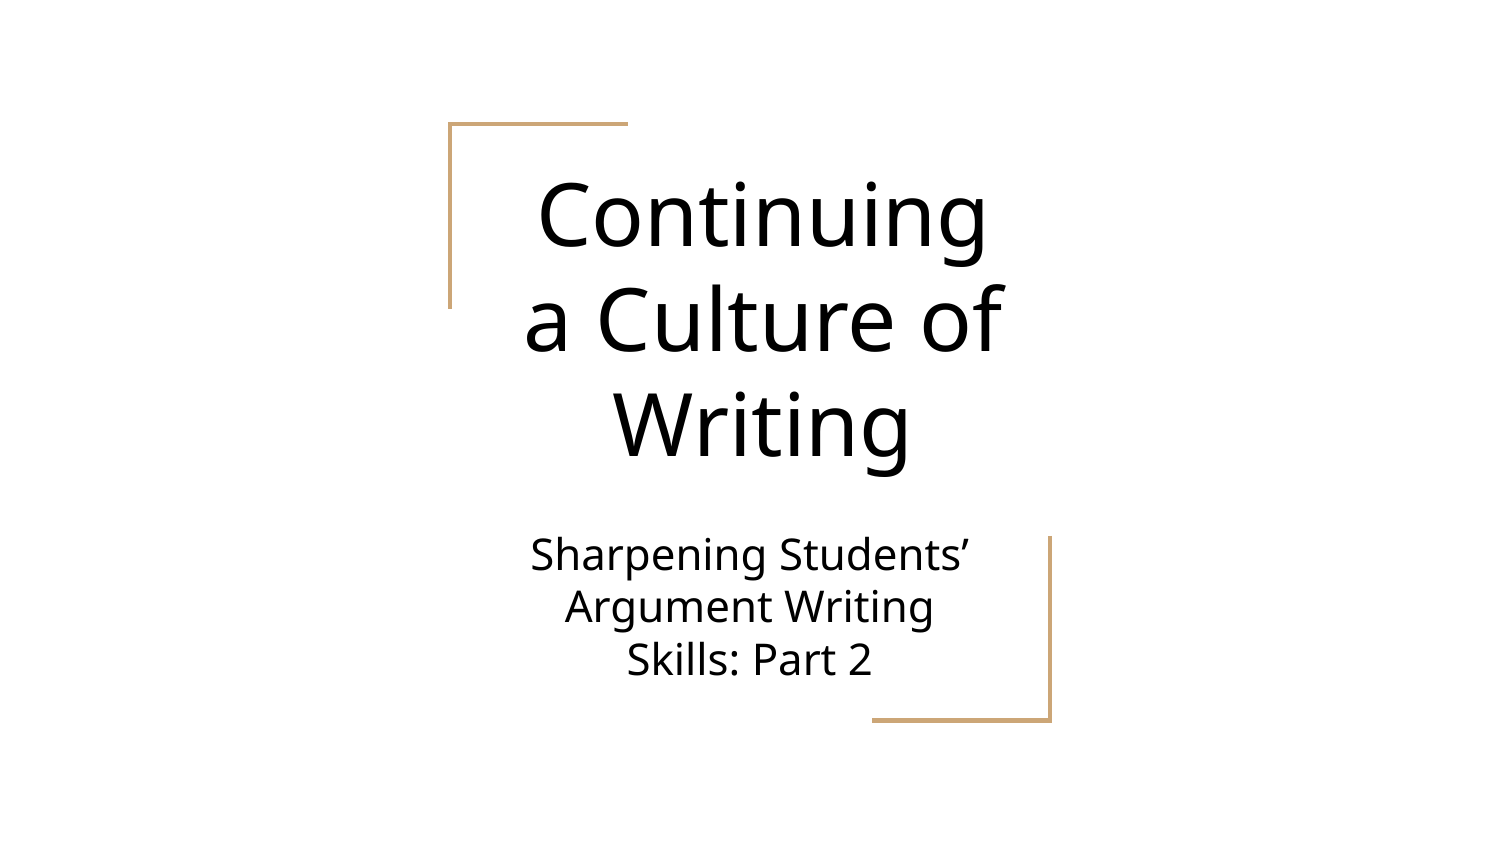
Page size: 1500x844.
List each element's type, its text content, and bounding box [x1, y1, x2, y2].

title Continuing a Culture of Writing [499, 236, 1027, 490]
subtitle Sharpening Students’ Argument Writing Skills: Part 2 [499, 511, 1001, 627]
